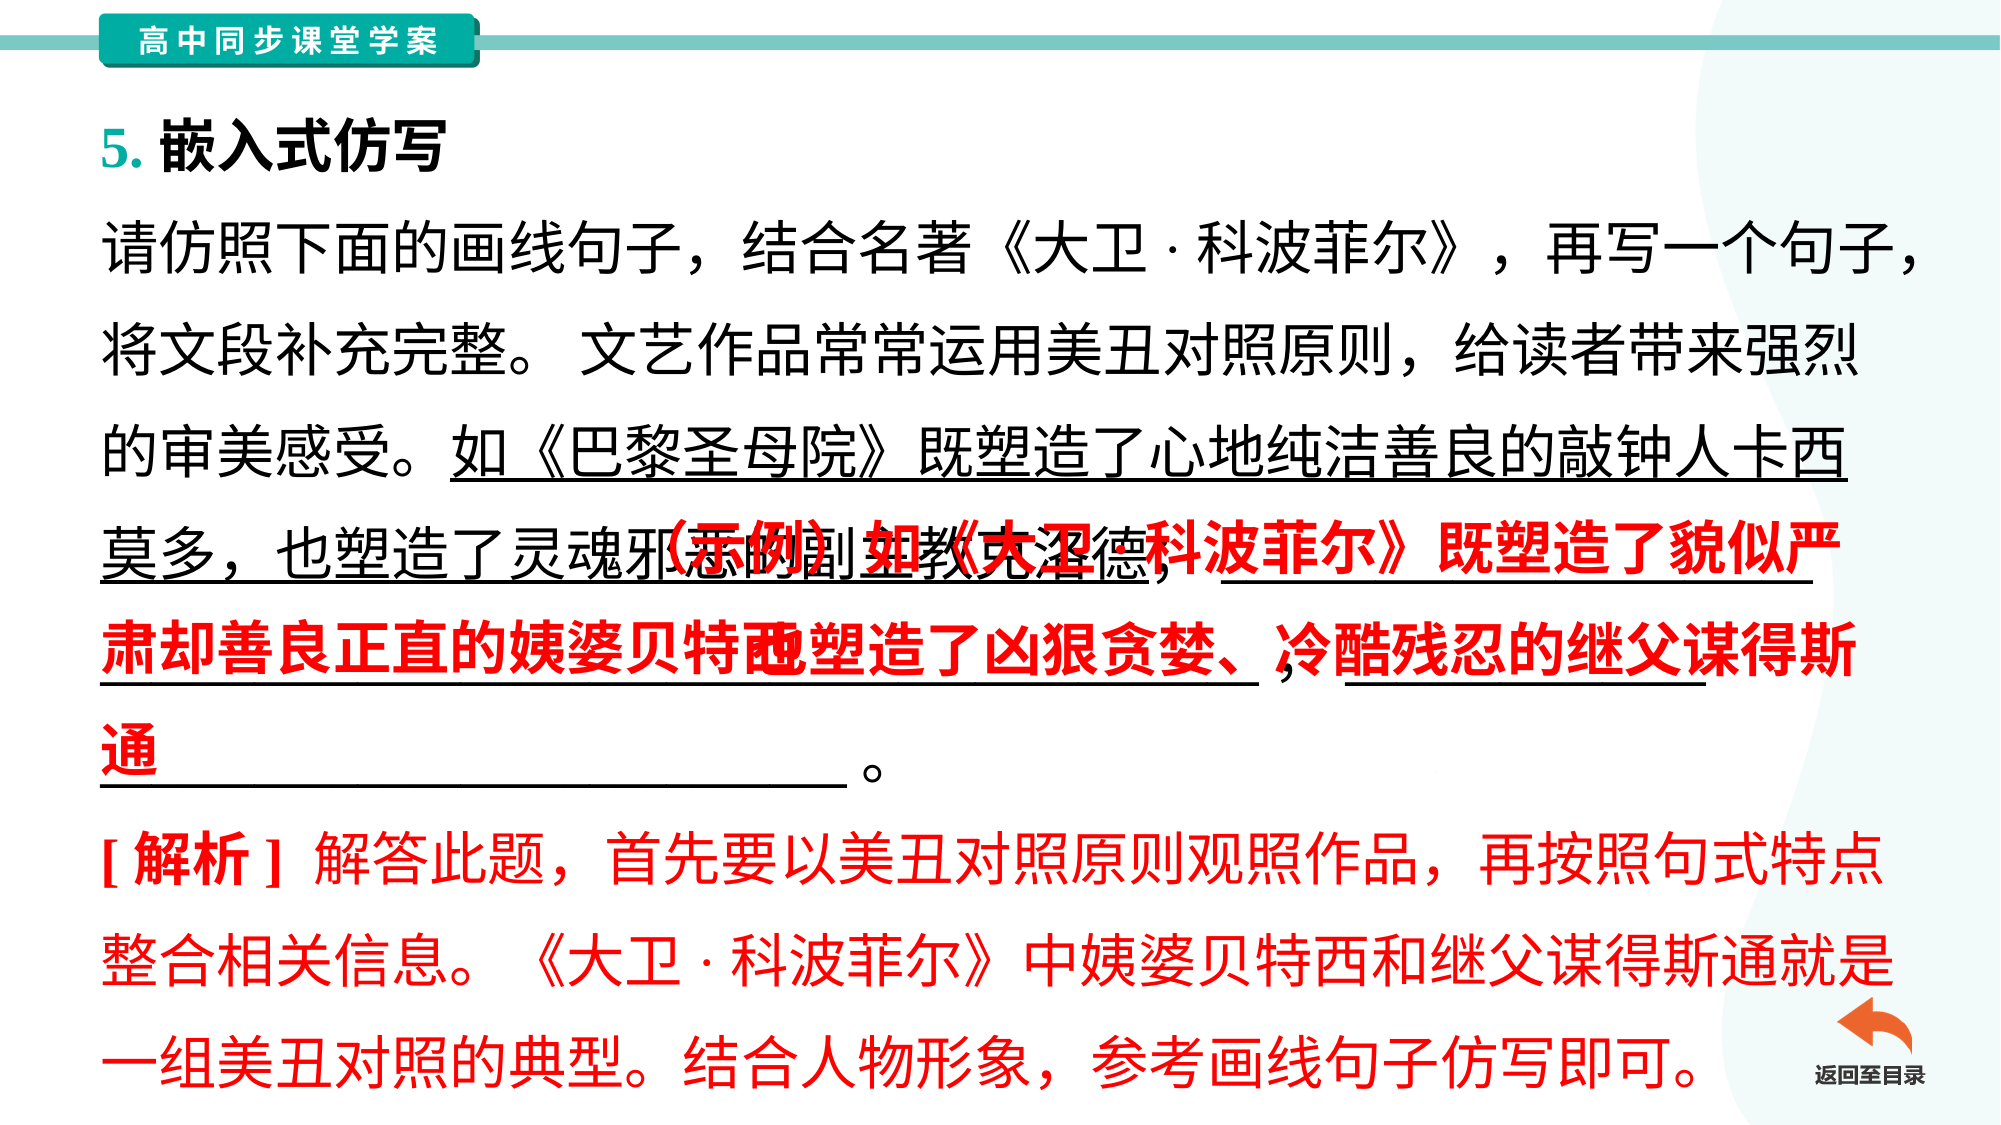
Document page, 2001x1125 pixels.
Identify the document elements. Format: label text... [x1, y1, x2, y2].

text_box 5.嵌入式仿写 请仿照下面的画线句子，结合名著《大卫·科波菲尔》，再写一个句子， 将文段补充完整。 文艺作品常常运用美丑对照原则，给读者带来强烈 的审美感受。如《巴黎圣母院》既塑造了心地纯洁善良的敲钟人卡西 莫多，也塑造了灵魂邪恶的副主教克洛德；_______________________ _____________________________________________，______________ _____________________________。 [100, 76, 1899, 480]
picture [0, 0, 2000, 1125]
text_box 也塑造了凶狠贪婪、冷酷残忍的继父谋得斯通 [100, 582, 1899, 784]
text_box （示例）如《大卫·科波菲尔》既塑造了貌似严肃却善良正直的姨婆贝特西 [100, 480, 1899, 582]
text_box [解析] 解答此题，首先要以美丑对照原则观照作品，再按照句式特点 整合相关信息。《大卫·科波菲尔》中姨婆贝特西和继父谋得斯通就是 一组美丑对照的典型。结合人物形象，参考画线句子仿写即可。 [100, 790, 1899, 1097]
text_box 5.嵌入式仿写 请仿照下面的画线句子，结合名著《大卫·科波菲尔》，再写一个句子， 将文段补充完整。 文艺作品常常运用美丑对照原则，给读者带来强烈 的审美感受。如《巴黎圣母院》既塑造了心地纯洁善良的敲钟人卡西 莫多，也塑造了灵魂邪恶的副主教克洛德；_______________________ _____________________________________________，______________ _____________________________。 [100, 784, 1899, 790]
